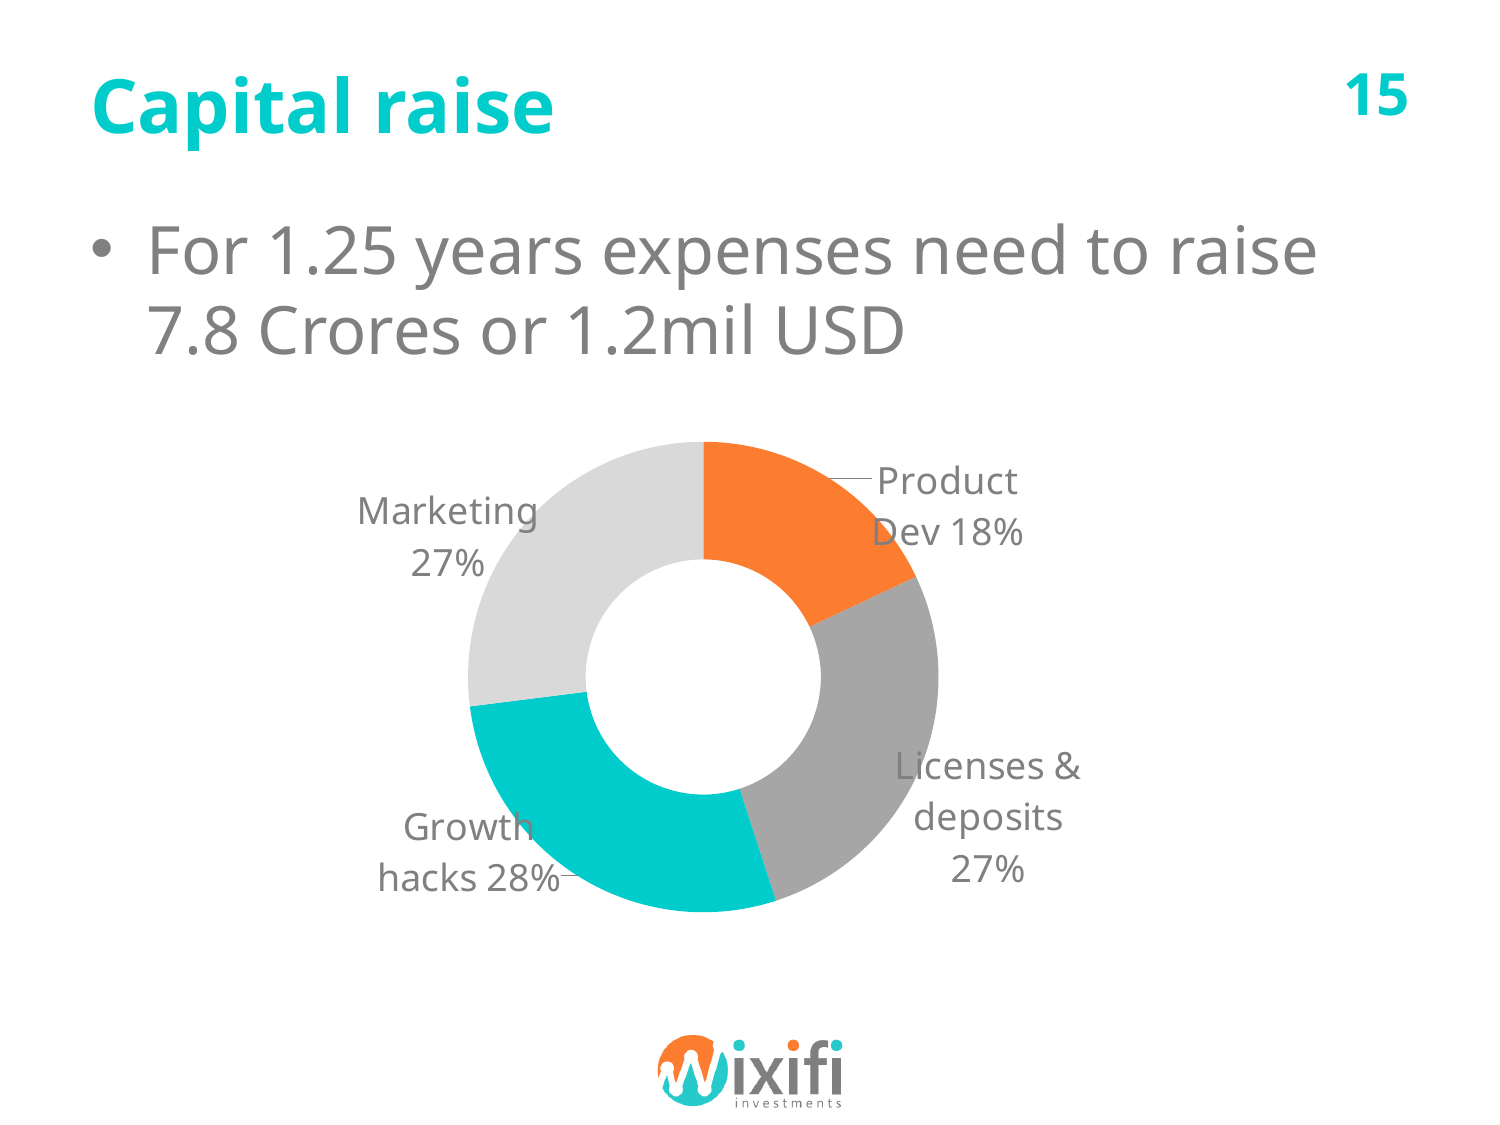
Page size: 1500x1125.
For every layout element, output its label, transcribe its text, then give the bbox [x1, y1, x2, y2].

picture [650, 1029, 850, 1113]
chart [199, 374, 1213, 980]
title Capital raise [75, 45, 1025, 163]
list For 1.25 years expenses need to raise 7.8 Crores or 1.2mil USD [75, 200, 1425, 438]
slide_number 15 [1312, 50, 1425, 138]
